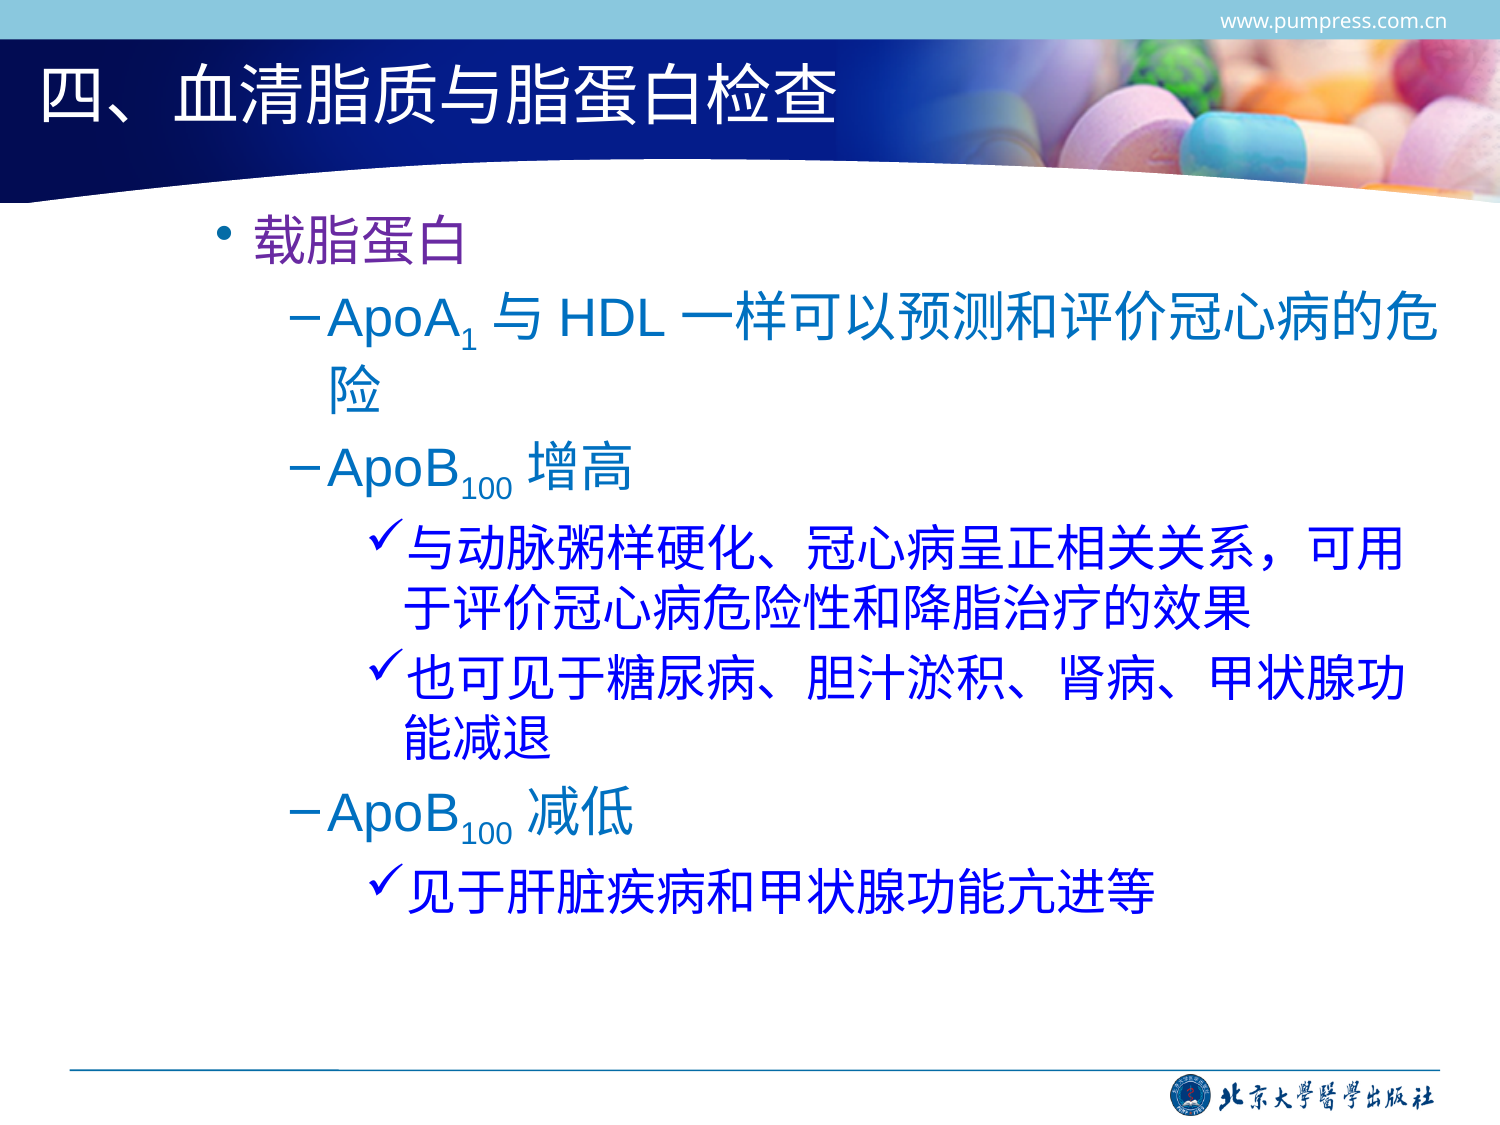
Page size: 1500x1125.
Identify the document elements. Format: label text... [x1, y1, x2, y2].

list 载脂蛋白 ApoA1与HDL一样可以预测和评价冠心病的危险 ApoB100增高 与动脉粥样硬化、冠心病呈正相关关系，可用于评价冠心病危险性和降脂治疗的效果 也可见于糖尿病、胆汁淤积、肾病、甲状腺功能减退 ApoB100减低 见于肝脏疾病和甲状腺功能亢进等 [49, 198, 1463, 1026]
picture [0, 40, 1500, 203]
title 四、血清脂质与脂蛋白检查 [23, 46, 1349, 140]
slide_number www.pumpress.com.cn [1024, 0, 1463, 38]
picture [1170, 1074, 1436, 1118]
